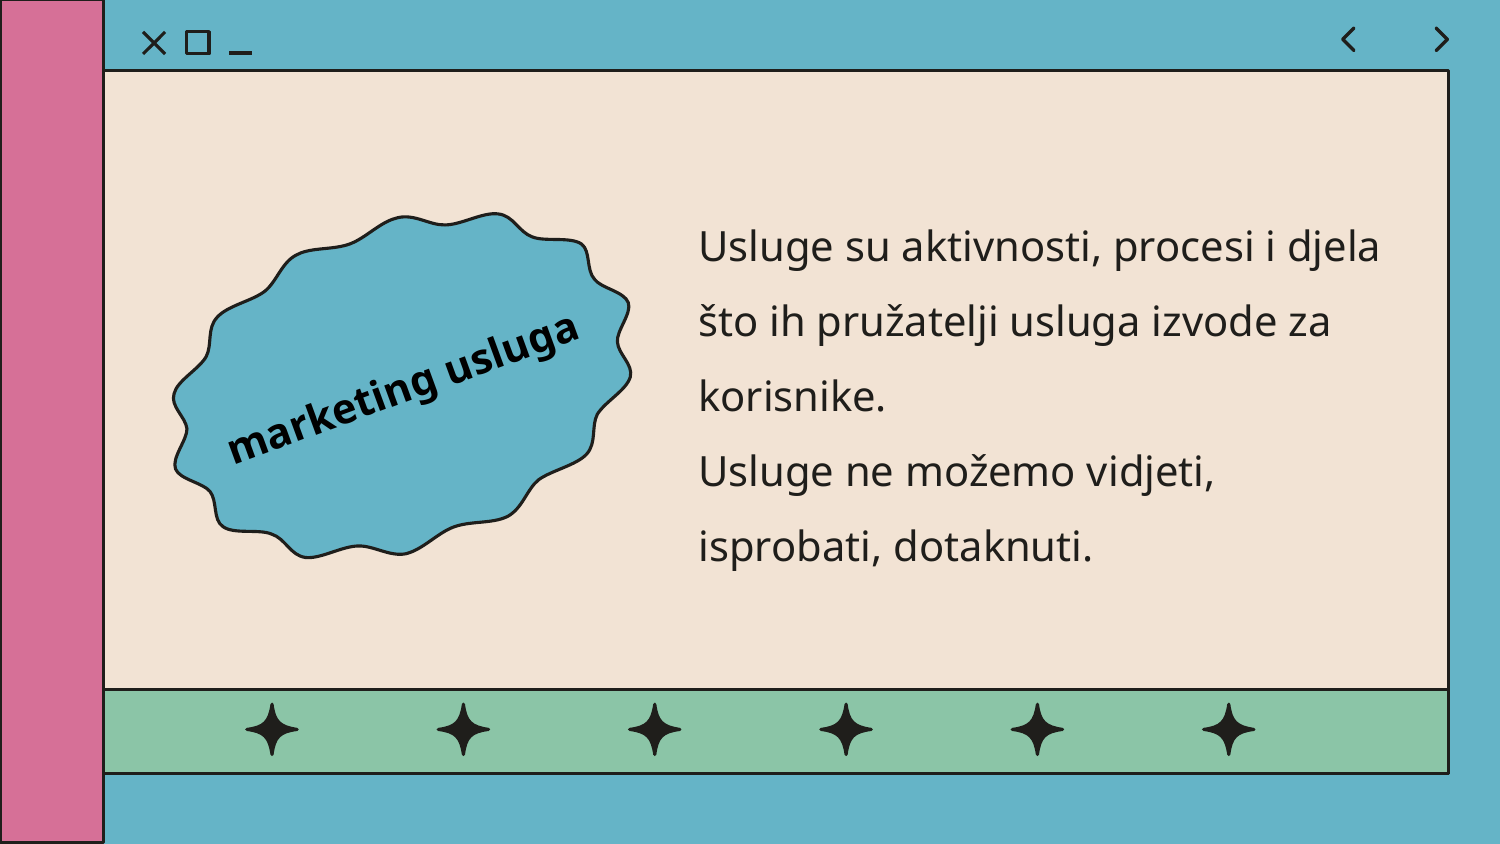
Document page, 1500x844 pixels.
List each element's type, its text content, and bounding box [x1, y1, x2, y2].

subtitle Usluge su aktivnosti, procesi i djela što ih pružatelji usluga izvode za korisnike. Usluge ne možemo vidjeti, isprobati, dotaknuti. [683, 230, 1411, 534]
text_box [1435, 27, 1449, 52]
text_box [1342, 27, 1355, 52]
text_box marketing usluga [173, 213, 631, 558]
